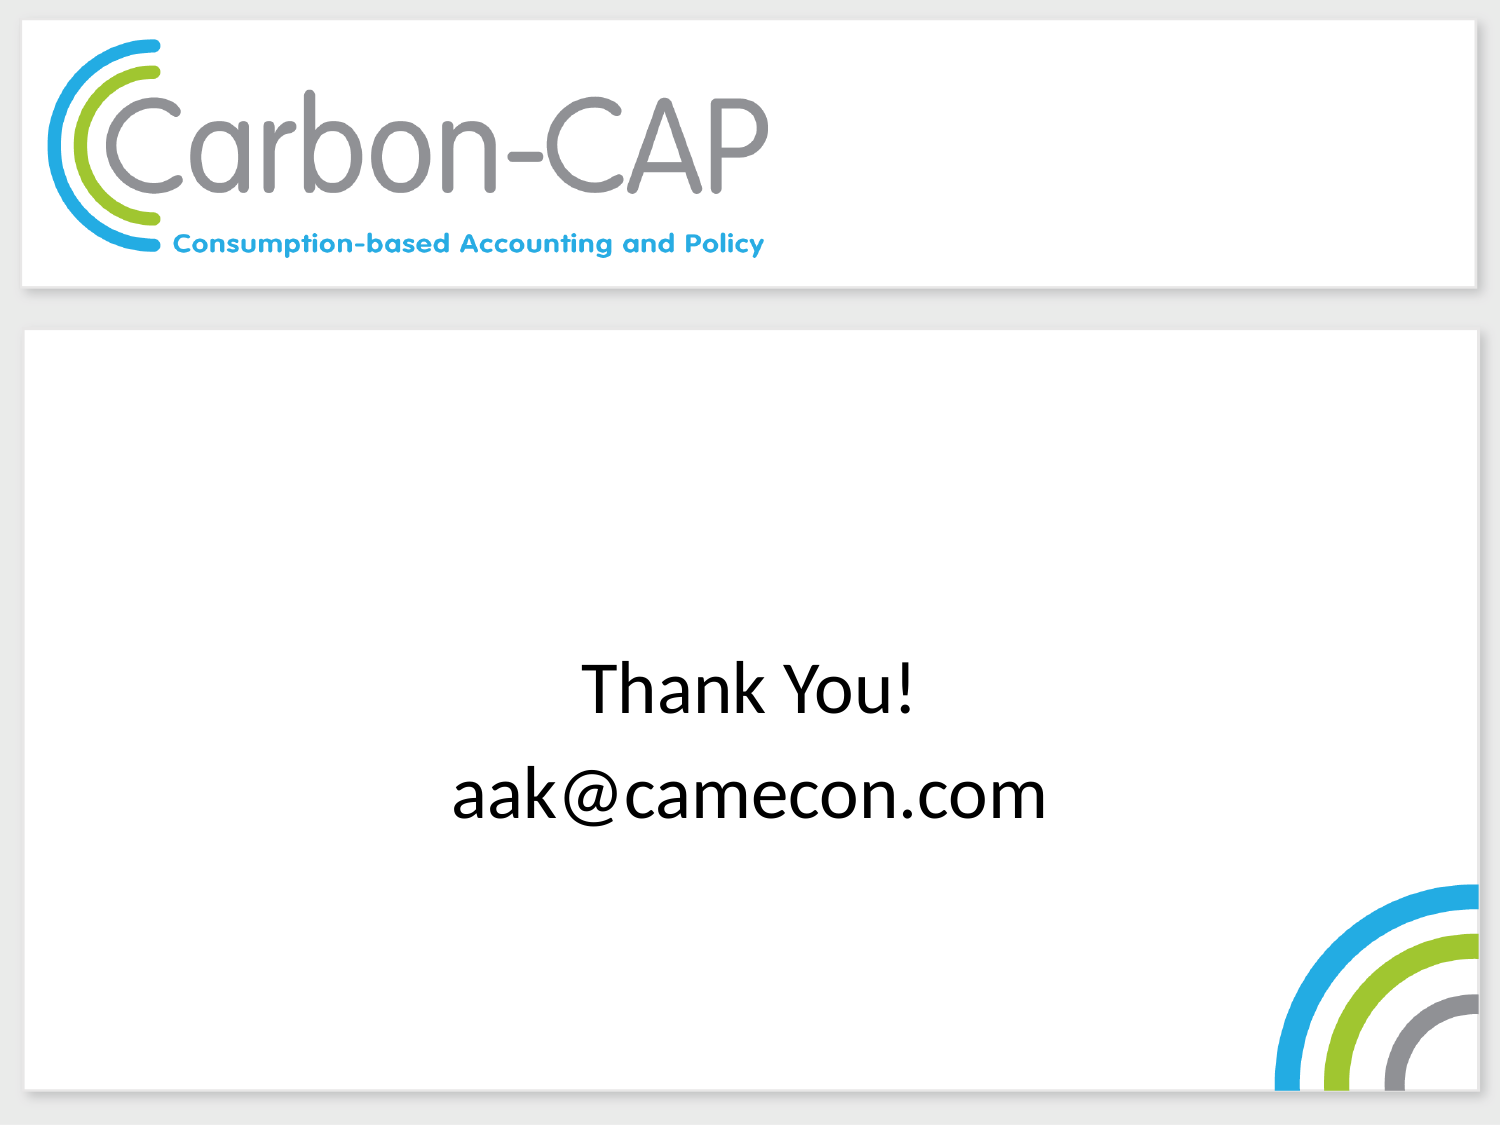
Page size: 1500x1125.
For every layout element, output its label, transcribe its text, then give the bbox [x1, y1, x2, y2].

list Thank You! aak@camecon.com [75, 420, 1425, 1005]
picture [0, 0, 1500, 1125]
